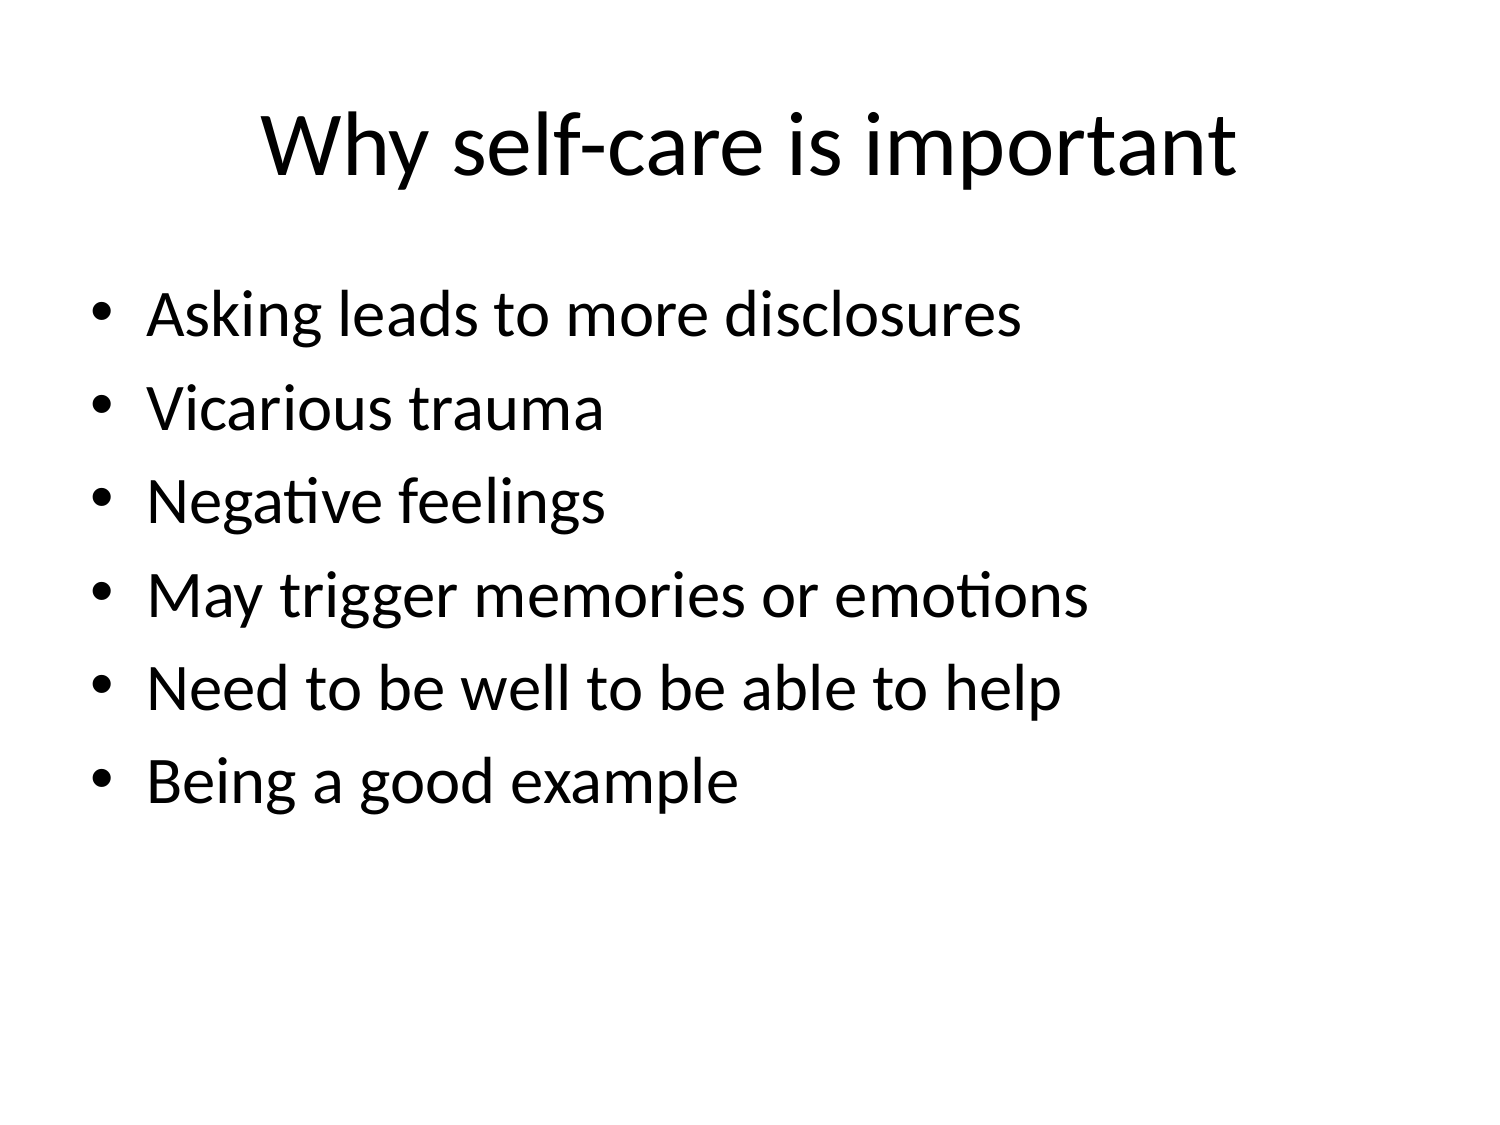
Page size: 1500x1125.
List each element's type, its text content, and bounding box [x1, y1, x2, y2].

list Asking leads to more disclosures Vicarious trauma Negative feelings May trigger memories or emotions Need to be well to be able to help Being a good example [75, 262, 1425, 1005]
title Why self-care is important [75, 45, 1425, 233]
